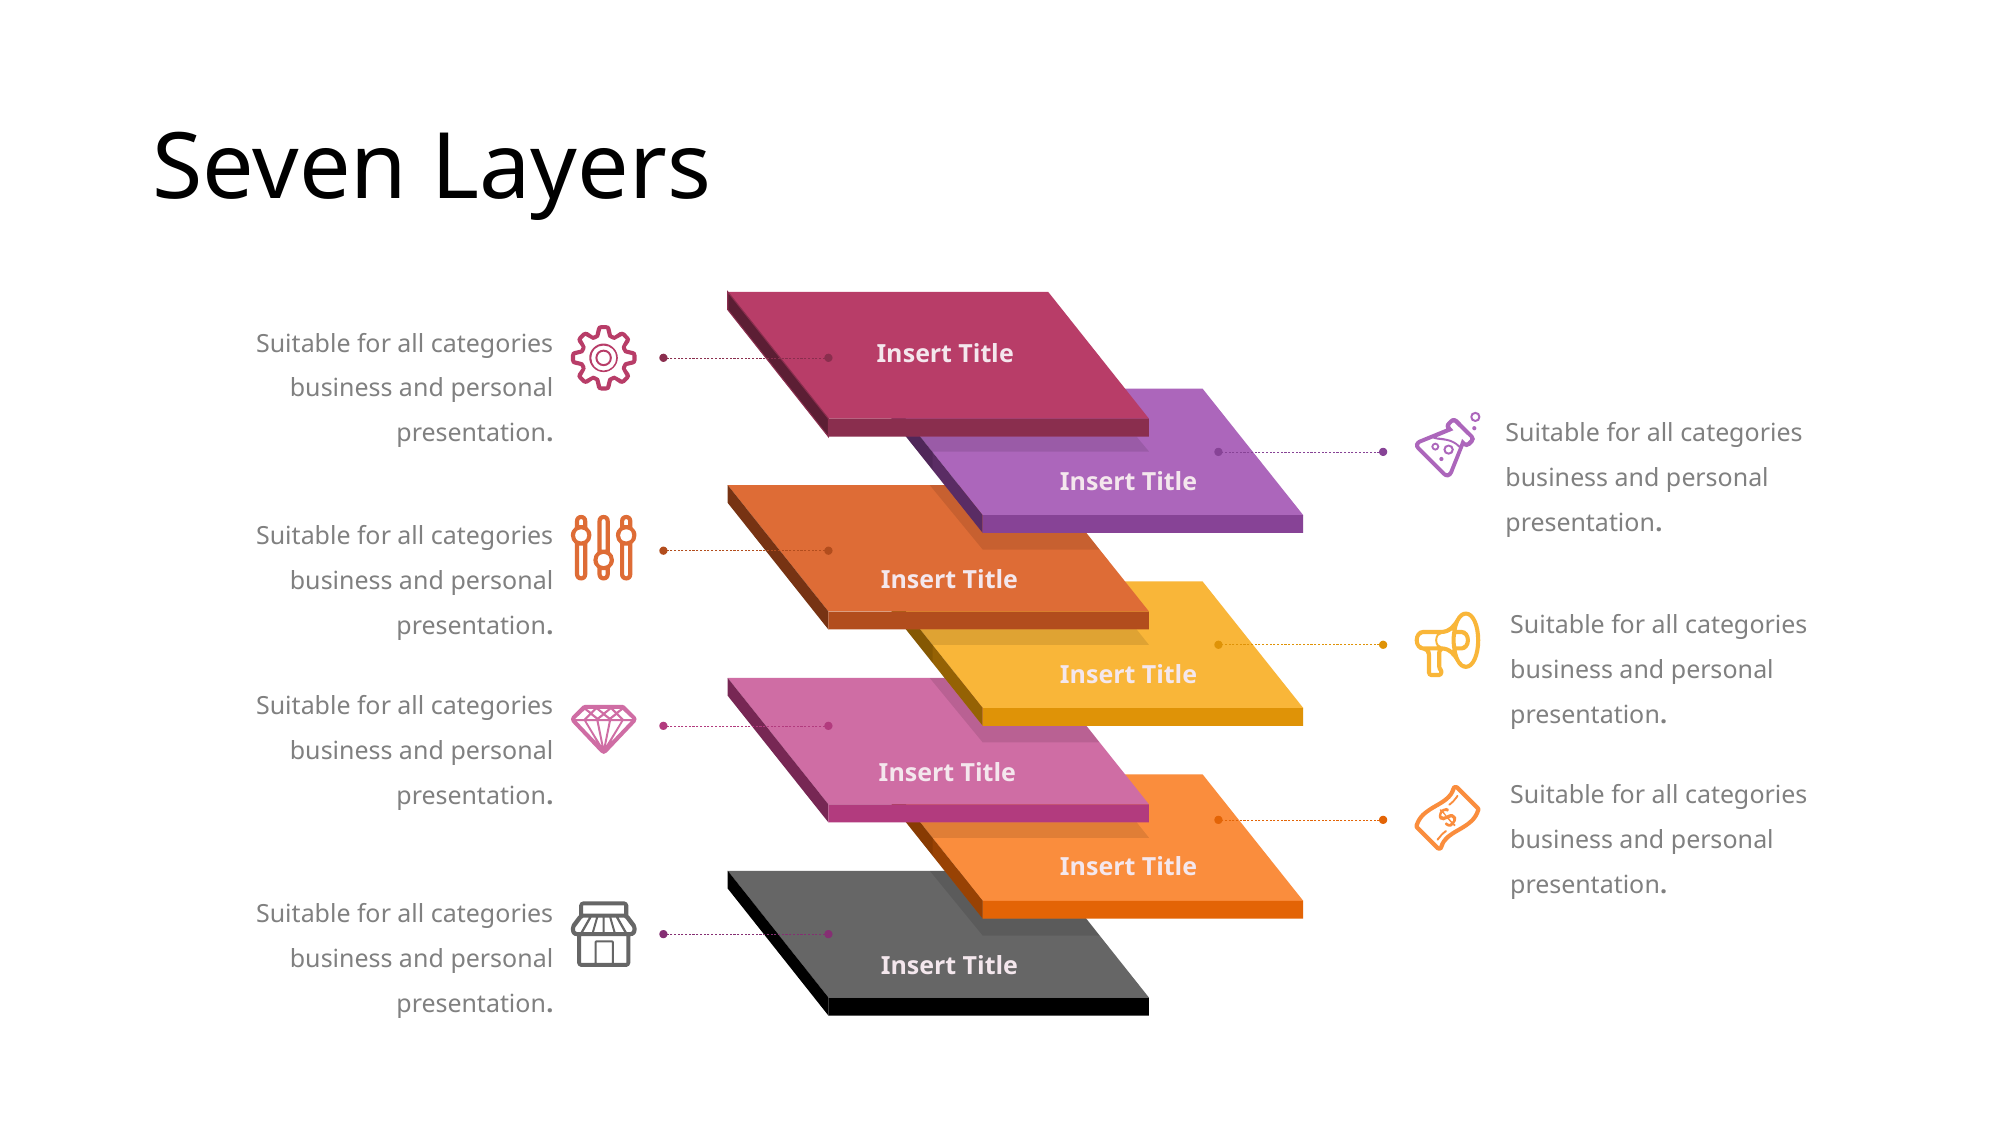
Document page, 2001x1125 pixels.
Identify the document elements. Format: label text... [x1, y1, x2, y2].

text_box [881, 774, 1304, 919]
text_box Suitable for all categories business and personal presentation. [1495, 586, 1899, 736]
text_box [1414, 784, 1481, 851]
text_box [727, 870, 1149, 1016]
text_box [570, 901, 637, 967]
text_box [727, 291, 1149, 437]
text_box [570, 325, 637, 391]
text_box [570, 514, 637, 581]
text_box Suitable for all categories business and personal presentation. [165, 304, 569, 455]
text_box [727, 485, 1149, 630]
text_box Suitable for all categories business and personal presentation. [1495, 756, 1899, 906]
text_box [1414, 411, 1481, 478]
text_box Suitable for all categories business and personal presentation. [165, 667, 569, 817]
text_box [881, 581, 1304, 726]
text_box Suitable for all categories business and personal presentation. [165, 875, 569, 1025]
text_box Suitable for all categories business and personal presentation. [1490, 394, 1894, 544]
text_box [570, 704, 637, 754]
text_box Suitable for all categories business and personal presentation. [165, 497, 569, 647]
title Seven Layers [137, 59, 1863, 278]
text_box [727, 677, 1149, 823]
text_box [1414, 611, 1481, 678]
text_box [881, 388, 1304, 534]
